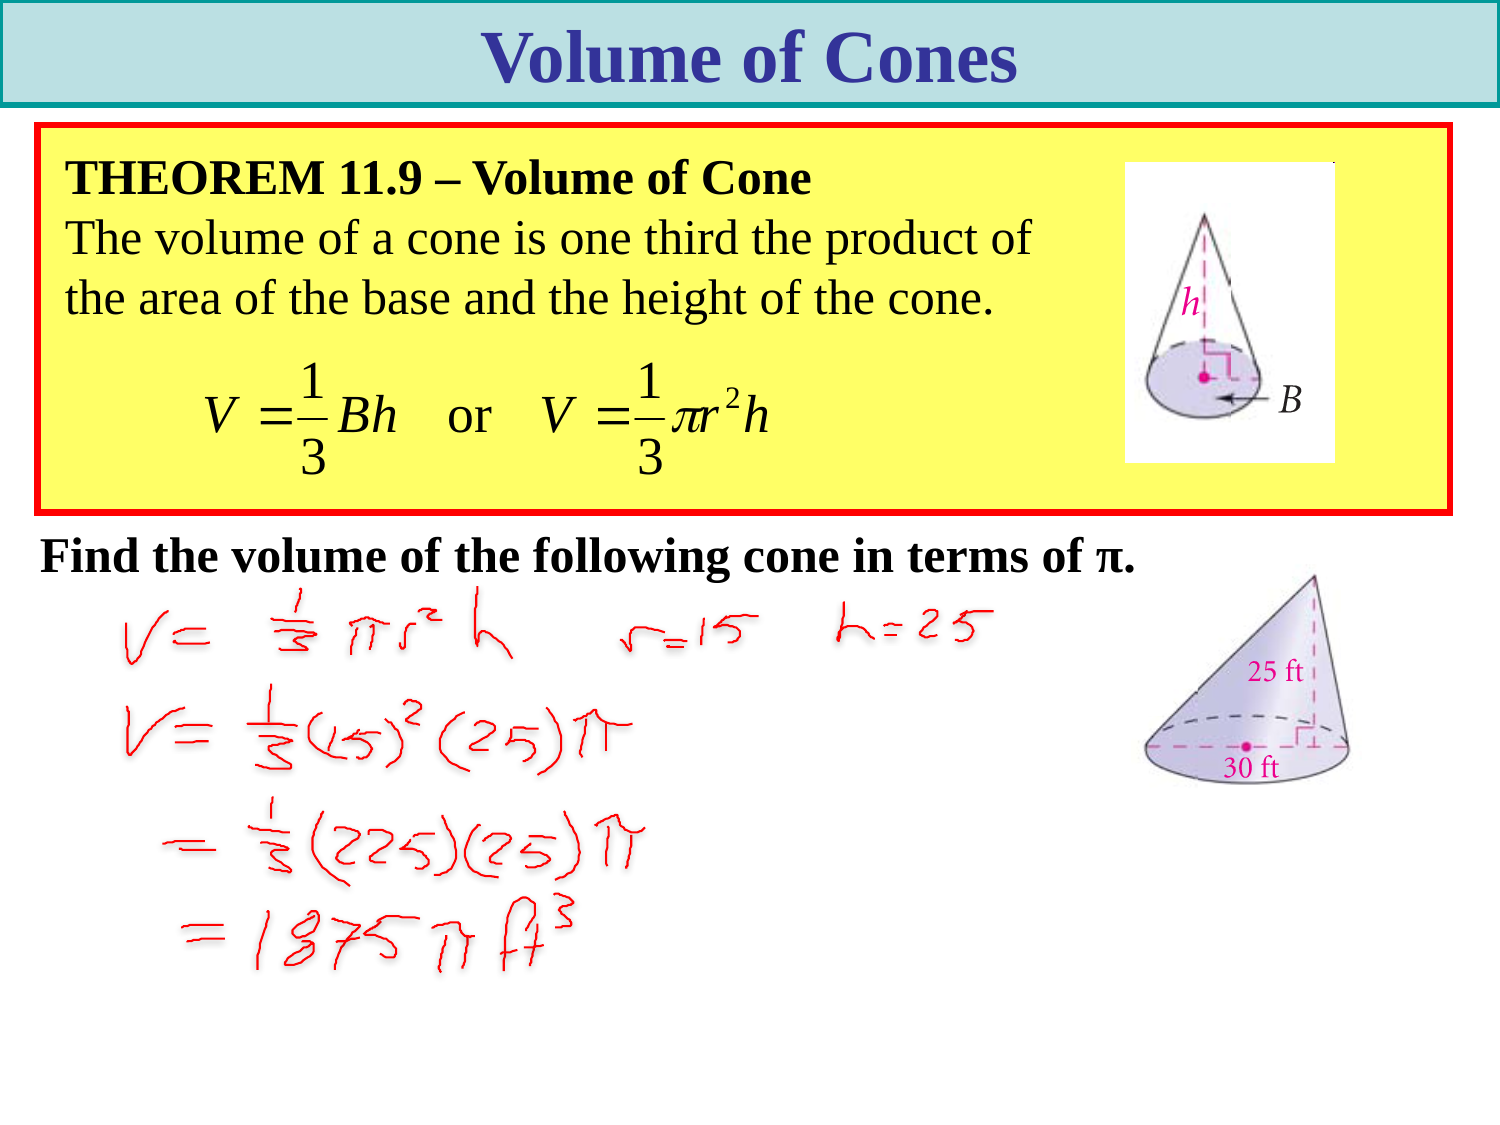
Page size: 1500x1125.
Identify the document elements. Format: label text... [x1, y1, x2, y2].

text_box [293, 586, 304, 614]
text_box [481, 831, 514, 866]
text_box [290, 909, 321, 940]
text_box [528, 834, 555, 841]
text_box [437, 710, 471, 774]
text_box [173, 722, 213, 729]
text_box [259, 840, 294, 875]
text_box [171, 626, 207, 636]
text_box [272, 627, 319, 653]
text_box [511, 725, 538, 731]
text_box [255, 734, 295, 771]
text_box [174, 739, 209, 745]
text_box [472, 586, 515, 660]
text_box [356, 742, 375, 761]
text_box [436, 938, 449, 974]
text_box [366, 827, 395, 865]
text_box [604, 731, 608, 752]
text_box [310, 809, 352, 888]
text_box [665, 644, 684, 650]
text_box [499, 947, 518, 956]
text_box [347, 615, 390, 628]
text_box [332, 949, 342, 970]
text_box [332, 825, 363, 866]
text_box [255, 909, 271, 970]
text_box [269, 616, 314, 625]
text_box [334, 935, 359, 944]
text_box [266, 683, 274, 720]
text_box [532, 923, 540, 943]
text_box [430, 920, 475, 940]
text_box [519, 843, 552, 870]
text_box [523, 942, 545, 950]
picture [1124, 162, 1336, 463]
text_box [536, 705, 564, 777]
text_box [462, 822, 500, 880]
text_box [411, 831, 435, 838]
text_box [357, 730, 380, 736]
text_box [361, 925, 399, 960]
text_box [401, 697, 424, 727]
text_box [882, 633, 898, 637]
text_box THEOREM 11.9 – Volume of Cone The volume of a cone is one third the product of the area of the base and the height of the cone. [50, 137, 1063, 333]
picture [1124, 512, 1386, 818]
text_box [349, 634, 359, 655]
text_box [711, 618, 743, 645]
text_box [269, 795, 275, 819]
text_box [433, 814, 459, 877]
text_box [467, 719, 498, 753]
text_box [306, 710, 348, 761]
text_box [282, 939, 316, 967]
text_box [501, 963, 509, 972]
text_box [724, 612, 759, 620]
text_box [375, 914, 421, 923]
text_box [699, 616, 706, 646]
text_box [592, 812, 647, 835]
text_box [882, 621, 903, 628]
text_box [330, 916, 362, 941]
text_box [199, 347, 781, 487]
text_box [416, 606, 443, 623]
text_box [571, 707, 633, 727]
text_box [397, 621, 417, 651]
text_box [951, 618, 976, 644]
text_box [162, 839, 205, 846]
text_box [367, 633, 376, 650]
text_box [959, 609, 994, 617]
text_box [662, 637, 688, 644]
text_box [178, 846, 217, 853]
text_box [554, 809, 582, 882]
text_box [624, 842, 634, 869]
text_box [577, 728, 587, 759]
text_box [124, 704, 186, 757]
text_box [185, 936, 225, 944]
text_box [180, 922, 224, 930]
text_box [171, 639, 211, 646]
text_box [917, 607, 940, 640]
text_box [619, 625, 666, 654]
text_box [527, 956, 535, 967]
text_box [383, 717, 405, 769]
text_box [460, 946, 470, 969]
text_box [835, 600, 876, 644]
text_box [245, 721, 299, 729]
text_box [246, 824, 290, 835]
text_box [552, 891, 576, 930]
text_box [340, 727, 360, 743]
text_box Volume of Cones [0, 0, 1500, 105]
text_box [502, 895, 538, 949]
text_box Find the volume of the following cone in terms of π. [24, 515, 1120, 590]
text_box [37, 124, 1450, 513]
text_box [397, 838, 431, 871]
text_box [124, 609, 169, 666]
text_box [504, 733, 535, 764]
text_box [604, 834, 611, 868]
